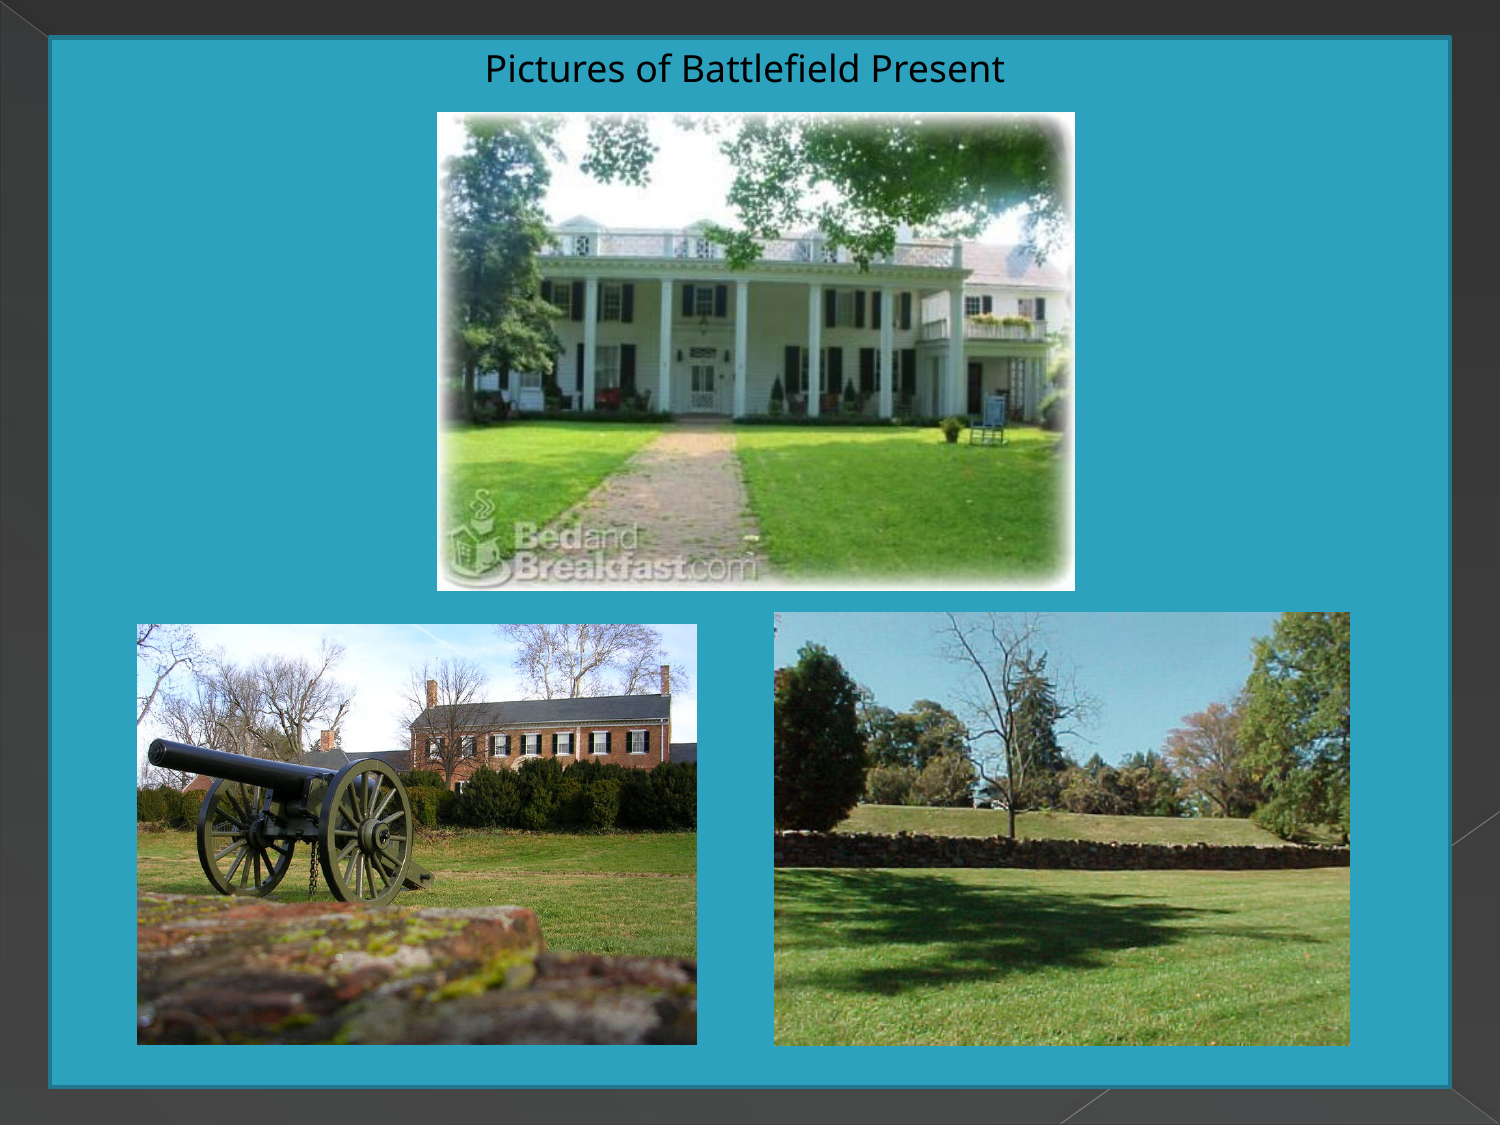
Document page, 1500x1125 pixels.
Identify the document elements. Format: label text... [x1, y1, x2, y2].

picture [437, 112, 1076, 591]
text_box Pictures of Battlefield Present [48, 35, 1452, 1089]
picture [774, 612, 1351, 1046]
picture [137, 624, 698, 1045]
